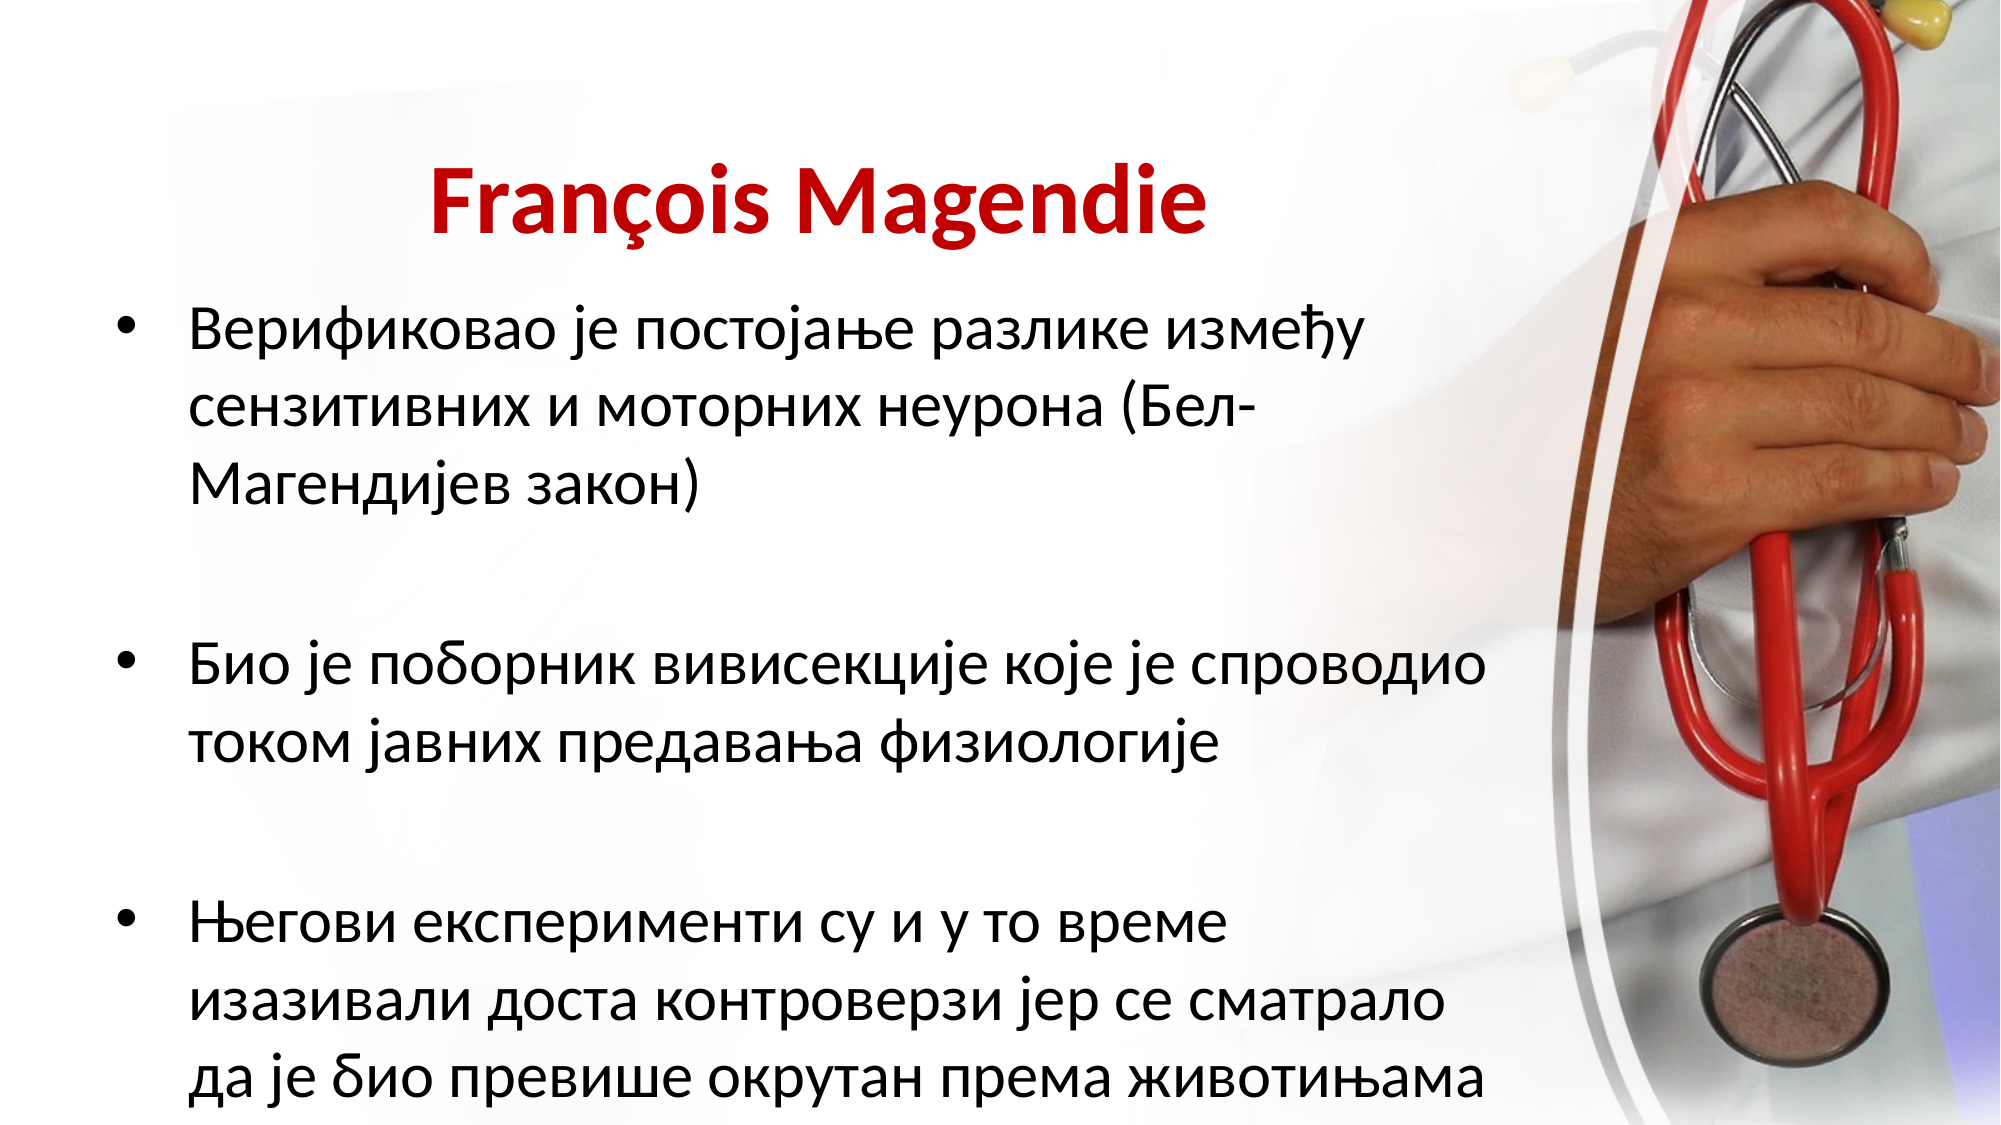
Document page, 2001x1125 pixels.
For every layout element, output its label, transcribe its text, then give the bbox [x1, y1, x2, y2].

list Верификовао је постојање разлике између сензитивних и моторних неурона (Бел-Магендијев закон) Био је поборник вивисекције које је спроводио током јавних предавања физиологије Његови експерименти су и у то време изазивали доста контроверзи јер се сматрало да је био превише окрутан према животињама [100, 277, 1537, 1125]
title François Magendie [99, 110, 1540, 278]
picture [0, 0, 2001, 1125]
